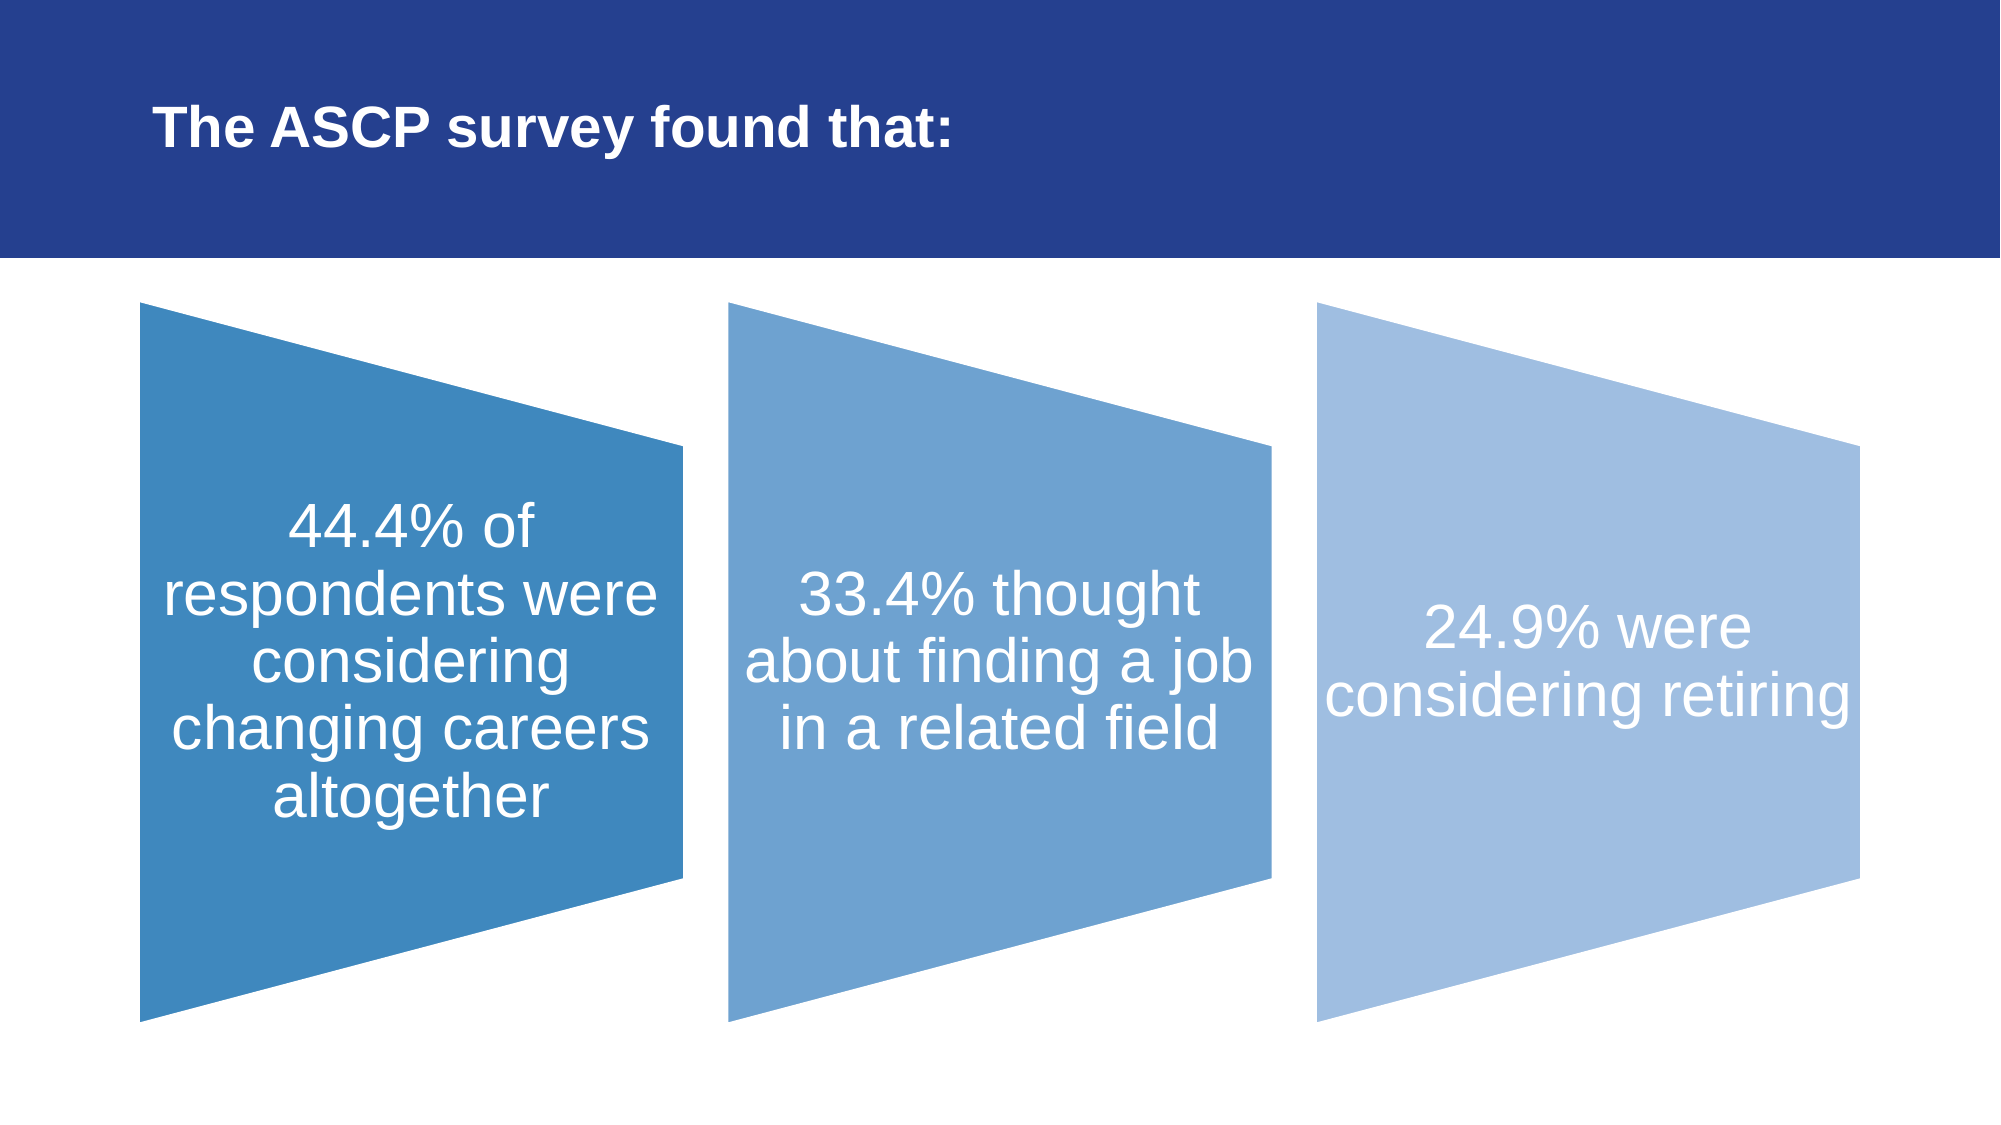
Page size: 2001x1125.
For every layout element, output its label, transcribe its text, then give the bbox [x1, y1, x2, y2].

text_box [137, 299, 1863, 1026]
title The ASCP survey found that: [137, 20, 1863, 238]
